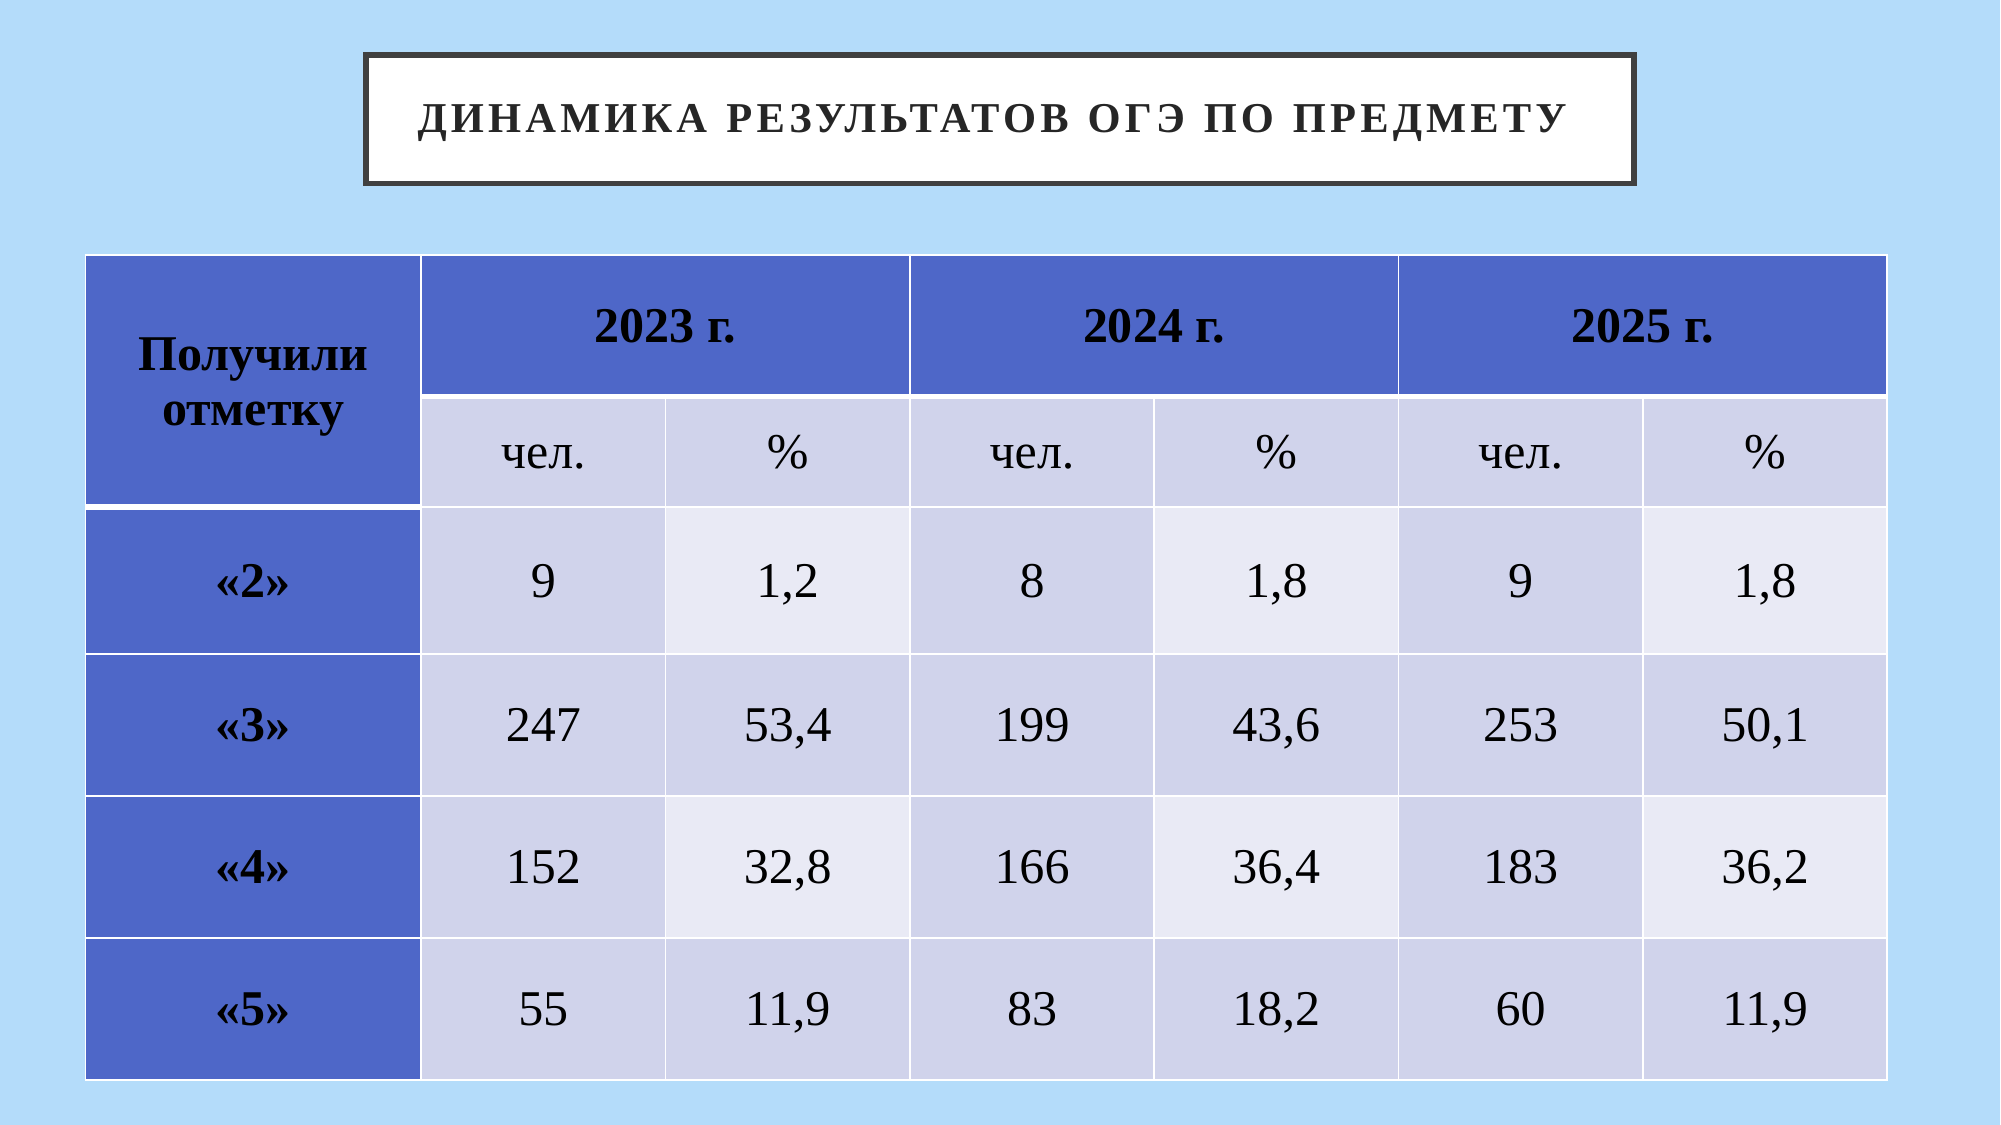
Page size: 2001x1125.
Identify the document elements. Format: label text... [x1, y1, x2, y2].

table_cell 36,2 [1644, 797, 1886, 937]
table_cell 18,2 [1155, 939, 1398, 1079]
table_cell «2» [86, 510, 420, 653]
table_cell «4» [86, 797, 420, 937]
table_cell чел. [911, 399, 1153, 506]
table_cell 1,8 [1155, 508, 1398, 653]
table_header 2025 г. [1399, 256, 1886, 394]
table_cell 53,4 [666, 655, 909, 795]
table_cell 32,8 [666, 797, 909, 937]
table_cell «5» [86, 939, 420, 1079]
table_cell 11,9 [666, 939, 909, 1079]
table_cell чел. [1399, 399, 1642, 506]
table_cell 9 [1399, 508, 1642, 653]
table_cell 50,1 [1644, 655, 1886, 795]
table_cell % [1644, 399, 1886, 506]
table_cell 36,4 [1155, 797, 1398, 937]
table_cell 43,6 [1155, 655, 1398, 795]
table_cell 1,2 [666, 508, 909, 653]
table_cell 199 [911, 655, 1153, 795]
table_header Получили отметку [86, 256, 420, 504]
table_cell 166 [911, 797, 1153, 937]
title Динамика результатов ОГЭ по предмету [363, 52, 1637, 186]
table_cell % [1155, 399, 1398, 506]
table_cell 83 [911, 939, 1153, 1079]
table_cell чел. [422, 399, 665, 506]
table_cell 152 [422, 797, 665, 937]
table_cell 1,8 [1644, 508, 1886, 653]
table_cell 11,9 [1644, 939, 1886, 1079]
table_cell 253 [1399, 655, 1642, 795]
table_header 2023 г. [422, 256, 909, 394]
table_cell 55 [422, 939, 665, 1079]
table_cell 8 [911, 508, 1153, 653]
table_header 2024 г. [911, 256, 1398, 394]
table_cell 183 [1399, 797, 1642, 937]
table_cell 247 [422, 655, 665, 795]
table_cell 9 [422, 508, 665, 653]
table_cell % [666, 399, 909, 506]
table_cell «3» [86, 655, 420, 795]
table_cell 60 [1399, 939, 1642, 1079]
